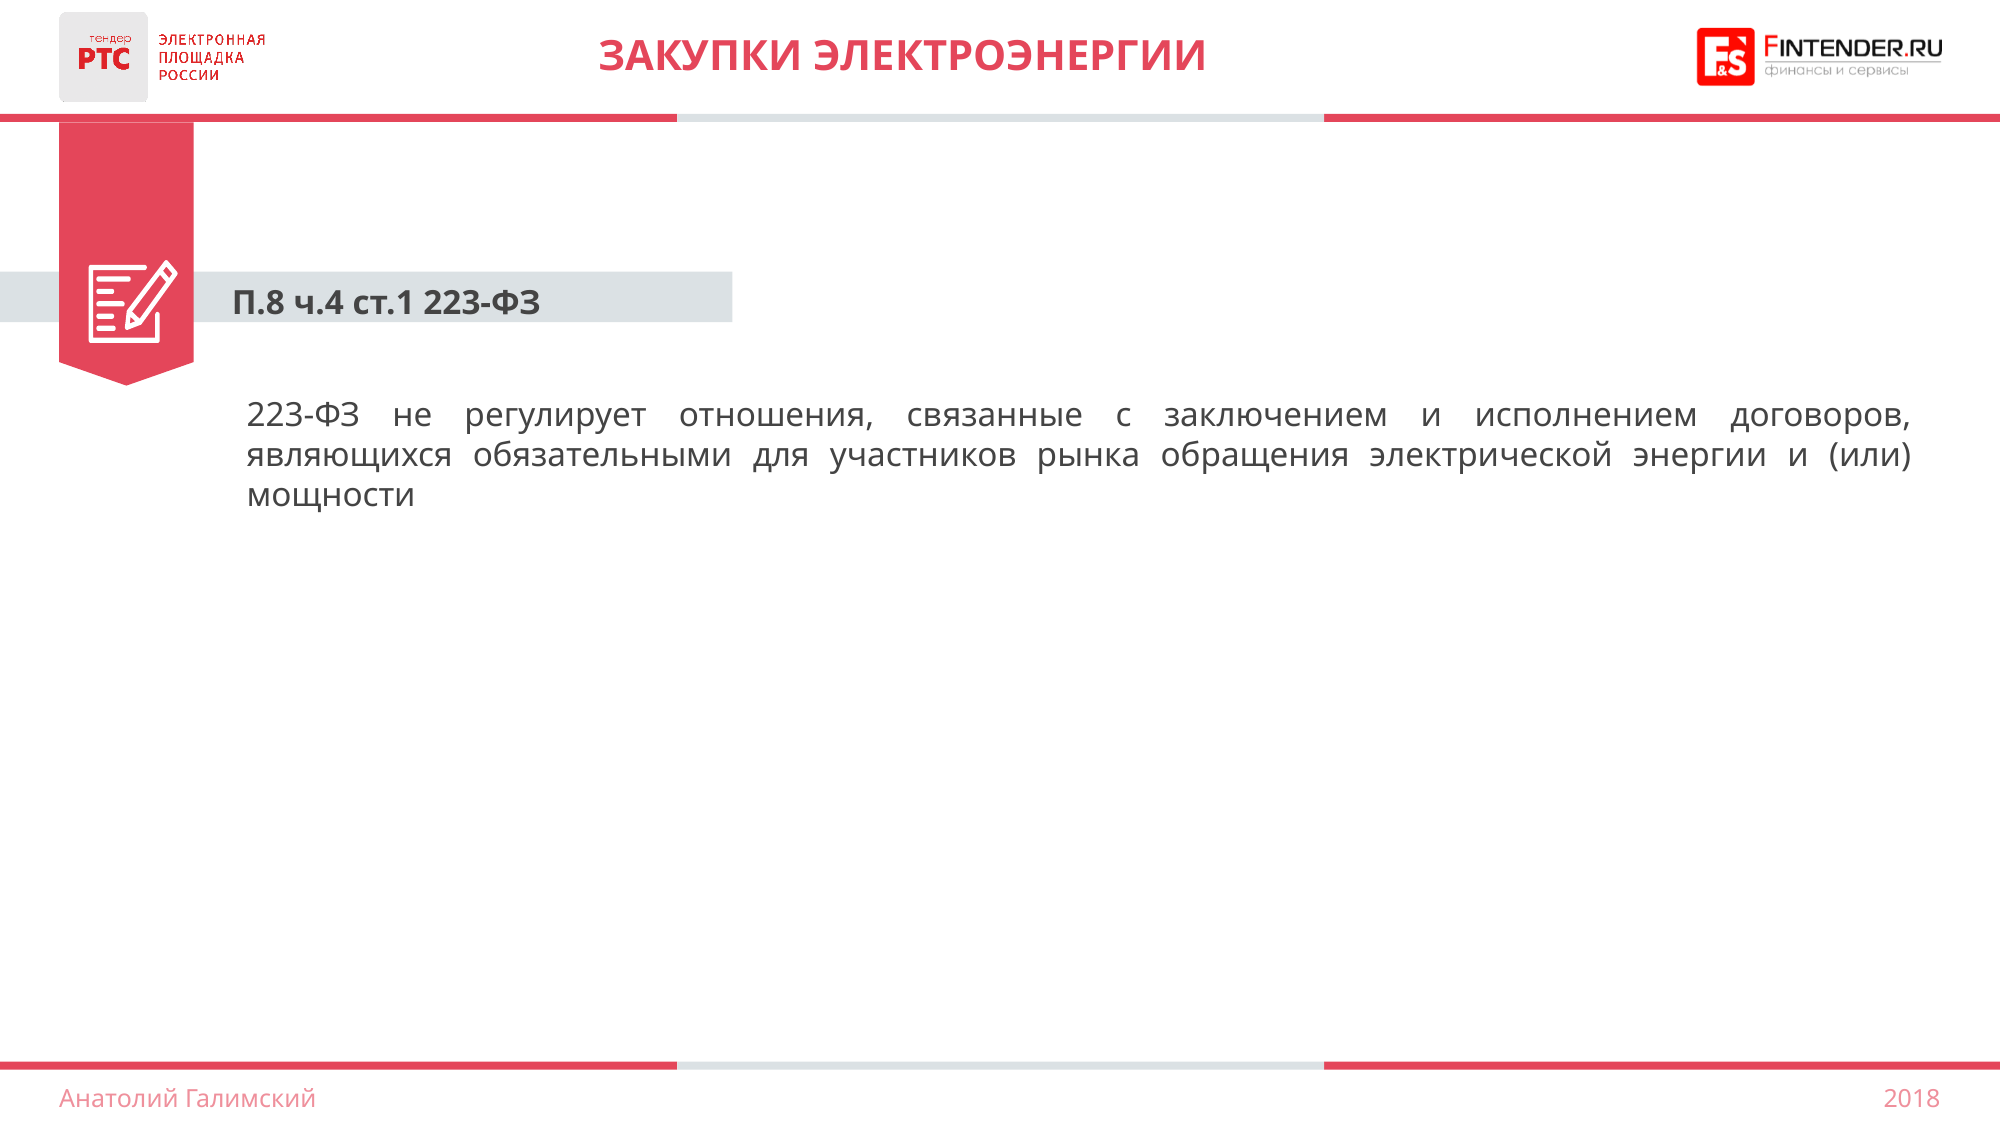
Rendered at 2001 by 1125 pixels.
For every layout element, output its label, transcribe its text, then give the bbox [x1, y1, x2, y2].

footer Анатолий Галимский [59, 1069, 1325, 1125]
text_box [58, 121, 195, 387]
picture [1696, 18, 1942, 95]
text_box [124, 260, 178, 330]
text_box 223-ФЗ не регулирует отношения, связанные с заключением и исполнением договоров, являющихся обязательными для участников рынка обращения электрической энергии и (или) мощности [231, 385, 1929, 521]
text_box [88, 264, 160, 343]
text_box [0, 271, 58, 323]
text_box П.8 ч.4 ст.1 223-ФЗ [231, 281, 960, 322]
picture [59, 12, 265, 102]
text_box [195, 271, 733, 323]
title Закупки электроэнергии [294, 0, 1652, 114]
slide_number 2018 [1490, 1069, 1941, 1125]
